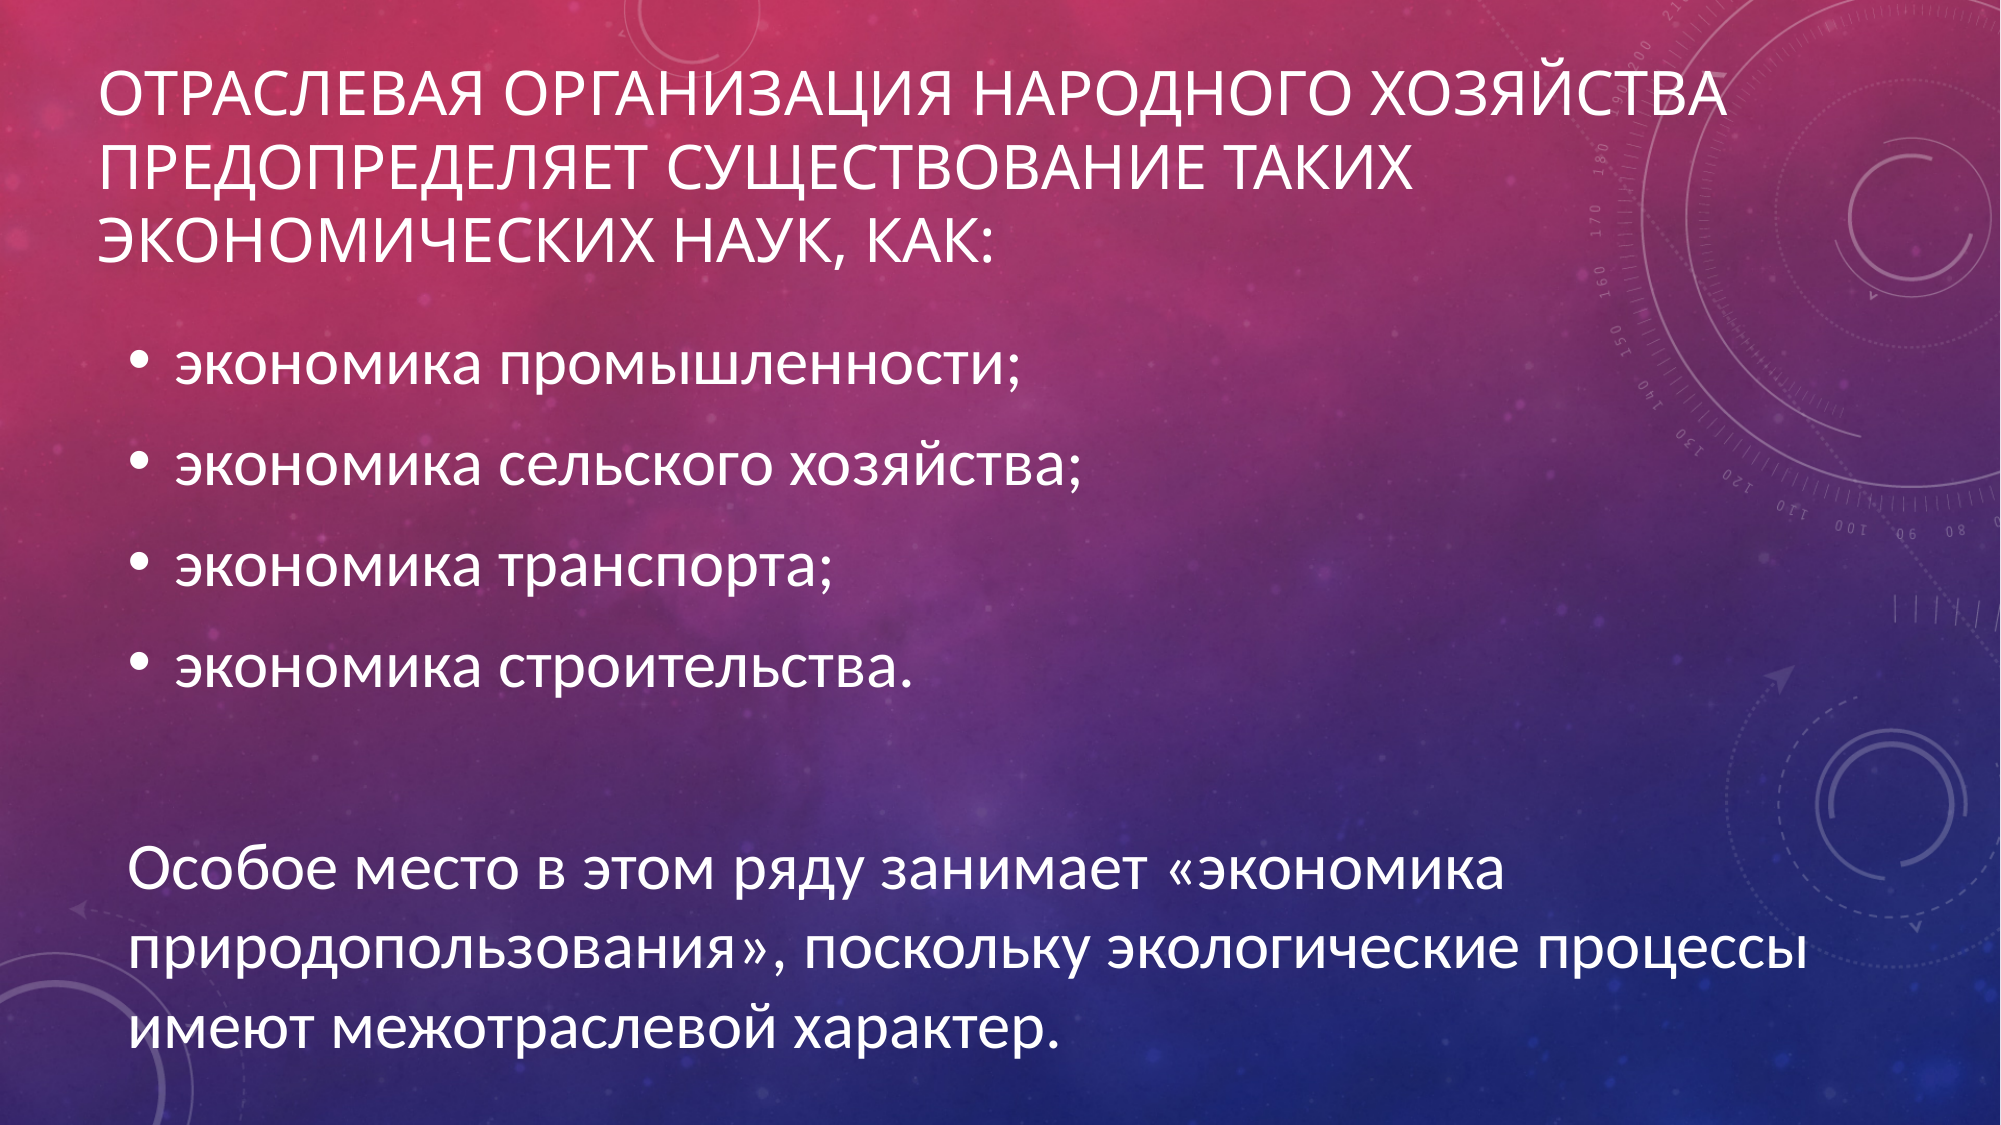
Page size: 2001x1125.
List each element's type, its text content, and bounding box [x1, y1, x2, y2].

picture [0, 0, 2001, 1125]
list экономика промышленности; экономика сельского хозяйства; экономика транспорта; экономика строительства. Особое место в этом ряду занимает «экономика природопользования», поскольку экологические процессы имеют межотраслевой характер. [112, 399, 1902, 1052]
title Отраслевая организация народного хозяйства предопределяет существование таких экономических наук, как: [82, 45, 1745, 284]
